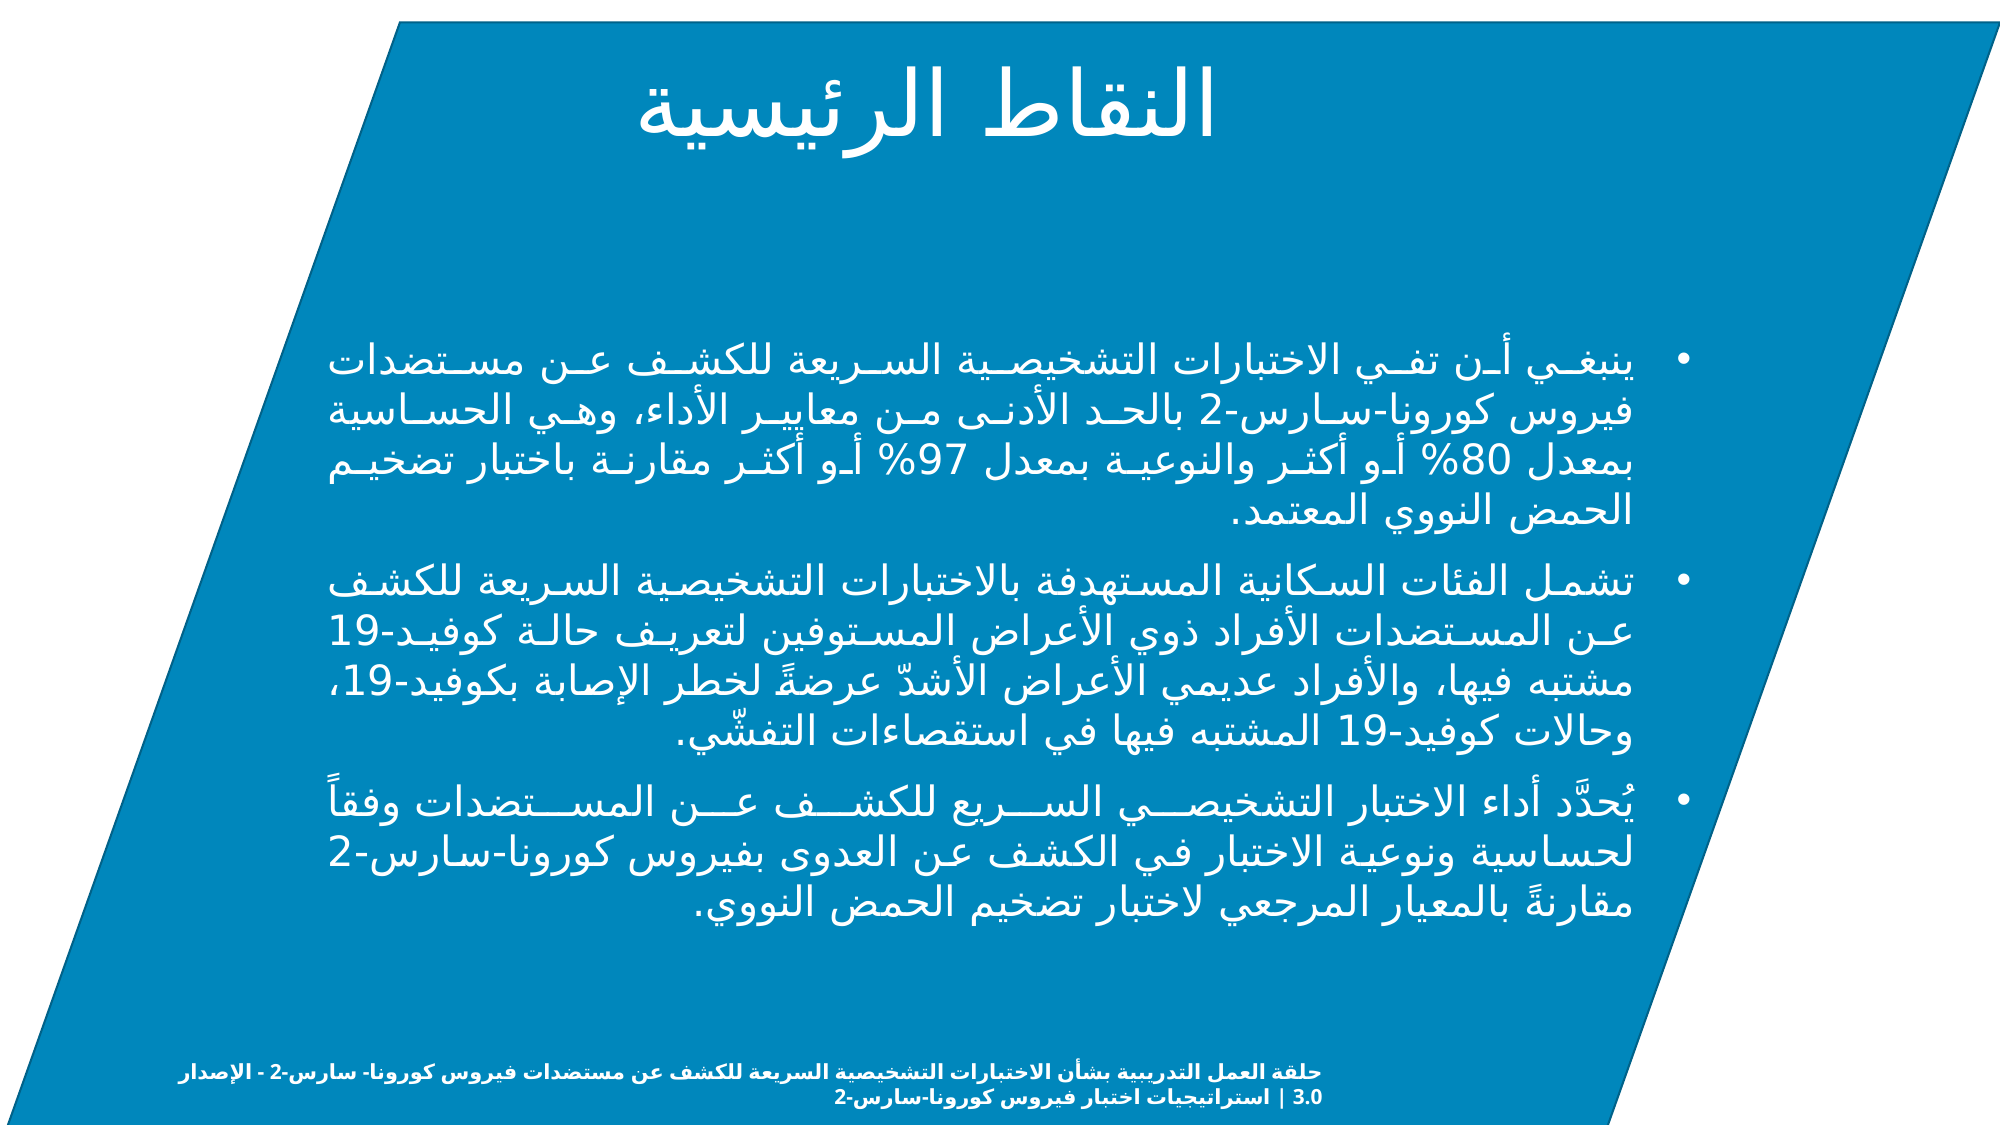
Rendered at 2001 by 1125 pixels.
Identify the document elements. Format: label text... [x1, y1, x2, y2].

text_box [7, 22, 2000, 1125]
footer حلقة العمل التدريبية بشأن الاختبارات التشخيصية السريعة للكشف عن مستضدات فيروس كورونا- سارس-2 - الإصدار 3.0 | استراتيجيات اختبار فيروس كورونا-سارس-2 [137, 1042, 1338, 1125]
text_box النقاط الرئيسية [468, 49, 1236, 205]
text_box ينبغي أن تفي الاختبارات التشخيصية السريعة للكشف عن مستضدات فيروس كورونا-سارس-2 بالحد الأدنى من معايير الأداء، وهي الحساسية بمعدل 80% أو أكثر والنوعية بمعدل 97% أو أكثر مقارنة باختبار تضخيم الحمض النووي المعتمد. تشمل الفئات السكانية المستهدفة بالاختبارات التشخيصية السريعة للكشف عن المستضدات الأفراد ذوي الأعراض المستوفين لتعريف حالة كوفيد-19 مشتبه فيها، والأفراد عديمي الأعراض الأشدّ عرضةً لخطر الإصابة بكوفيد-19، وحالات كوفيد-19 المشتبه فيها في استقصاءات التفشّي. يُحدَّد أداء الاختبار التشخيصي السريع للكشف عن المستضدات وفقاً لحساسية ونوعية الاختبار في الكشف عن العدوى بفيروس كورونا-سارس-2 مقارنةً بالمعيار المرجعي لاختبار تضخيم الحمض النووي. [312, 325, 1707, 983]
slide_number 19 [1617, 1042, 1863, 1103]
